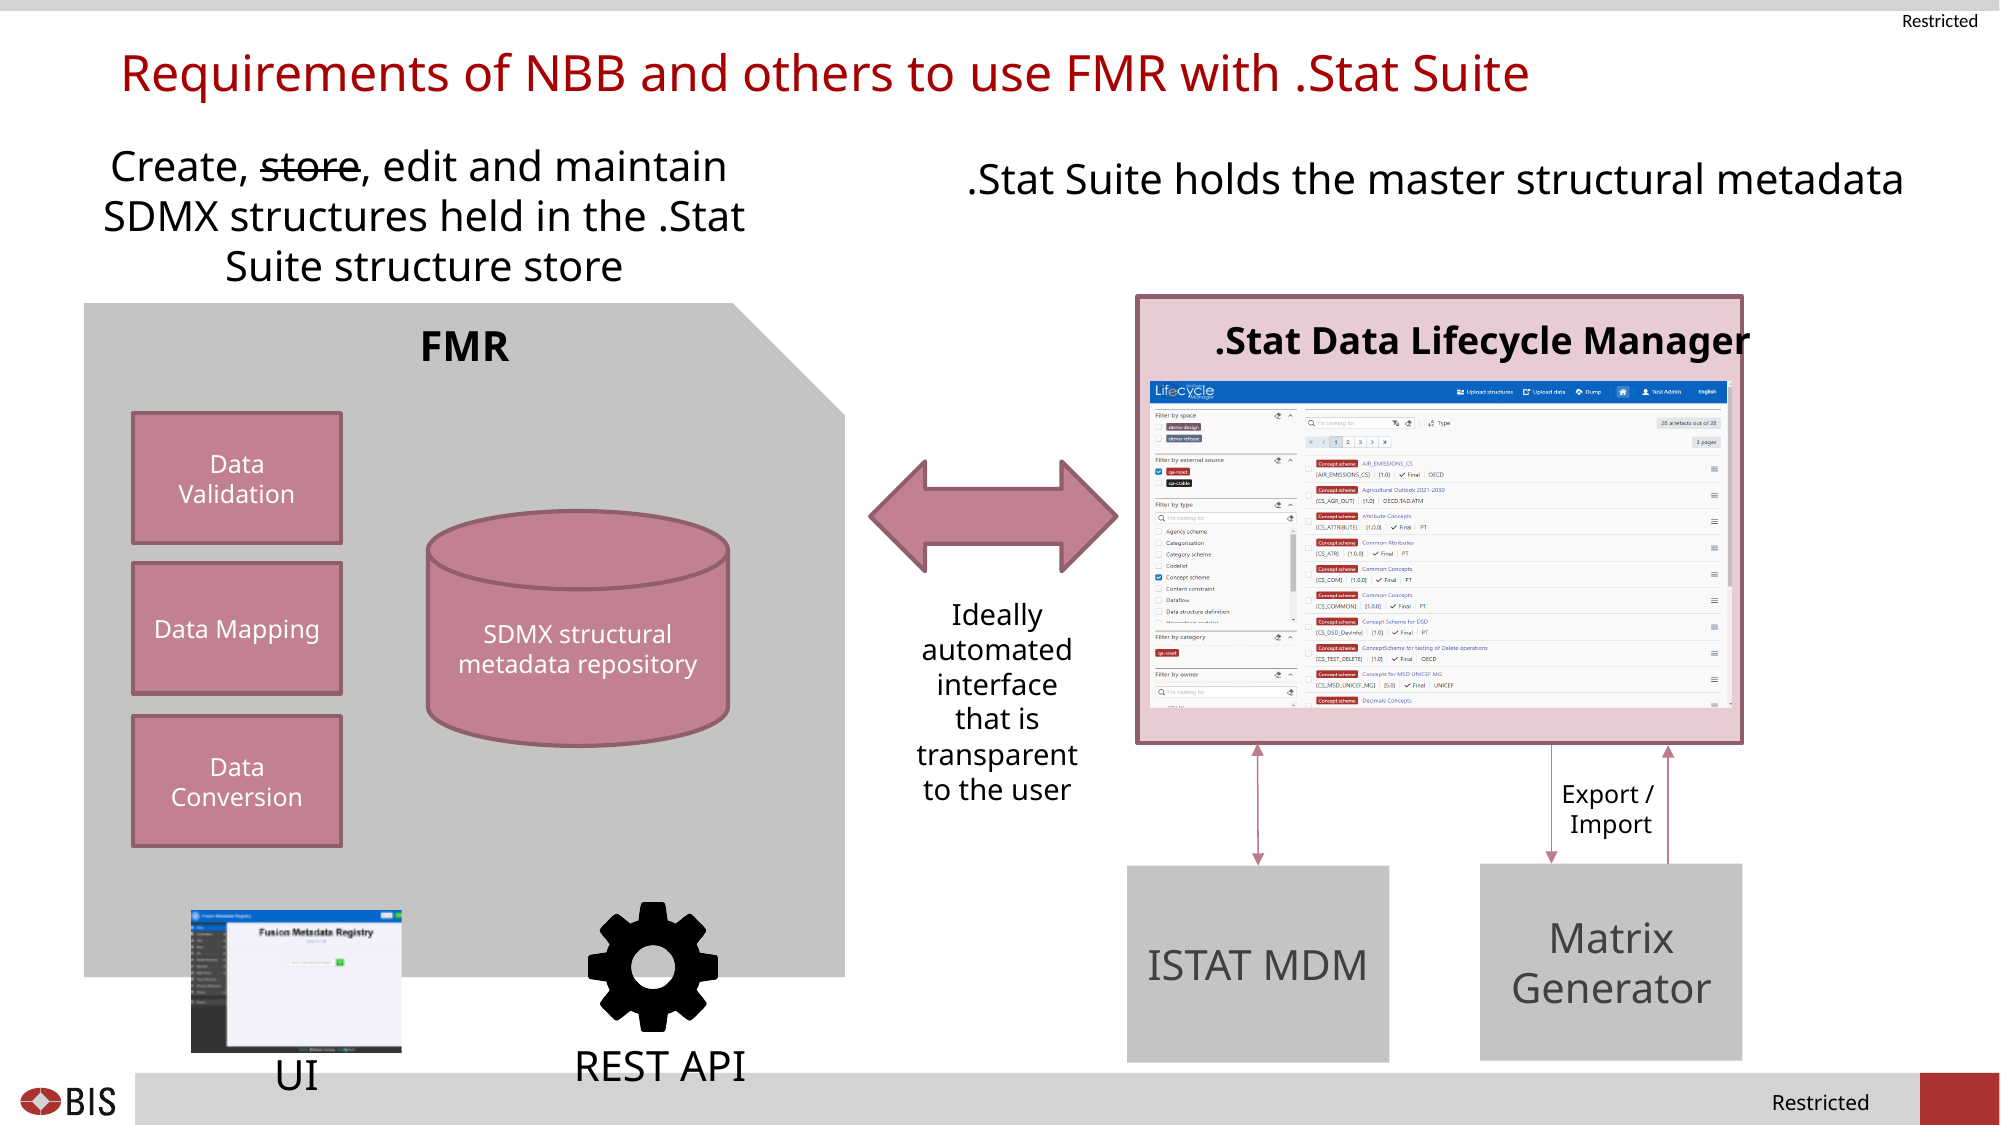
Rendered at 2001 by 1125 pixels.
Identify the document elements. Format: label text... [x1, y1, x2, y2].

text_box UI [259, 1060, 334, 1107]
text_box SDMX structural metadata repository [425, 508, 731, 749]
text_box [1137, 296, 1752, 744]
picture [190, 910, 402, 1053]
title Requirements of NBB and others to use FMR with .Stat Suite [120, 40, 1866, 118]
text_box ISTAT MDM [1125, 864, 1391, 1065]
text_box Data Validation [131, 411, 343, 545]
text_box [868, 459, 1119, 574]
text_box Data Conversion [131, 714, 343, 848]
text_box REST API [558, 1032, 761, 1098]
text_box Data Mapping [131, 561, 343, 696]
text_box FMR [404, 312, 525, 378]
picture [588, 901, 719, 1032]
text_box Export / Import [1555, 770, 1663, 846]
text_box Ideally automated interface that is transparent to the user [896, 588, 1099, 814]
text_box Create, store, edit and maintain SDMX structures held in the .Stat Suite structure store [88, 132, 761, 298]
text_box [81, 300, 847, 980]
text_box Matrix Generator [1478, 862, 1745, 1063]
text_box .Stat Suite holds the master structural metadata [951, 145, 1931, 211]
